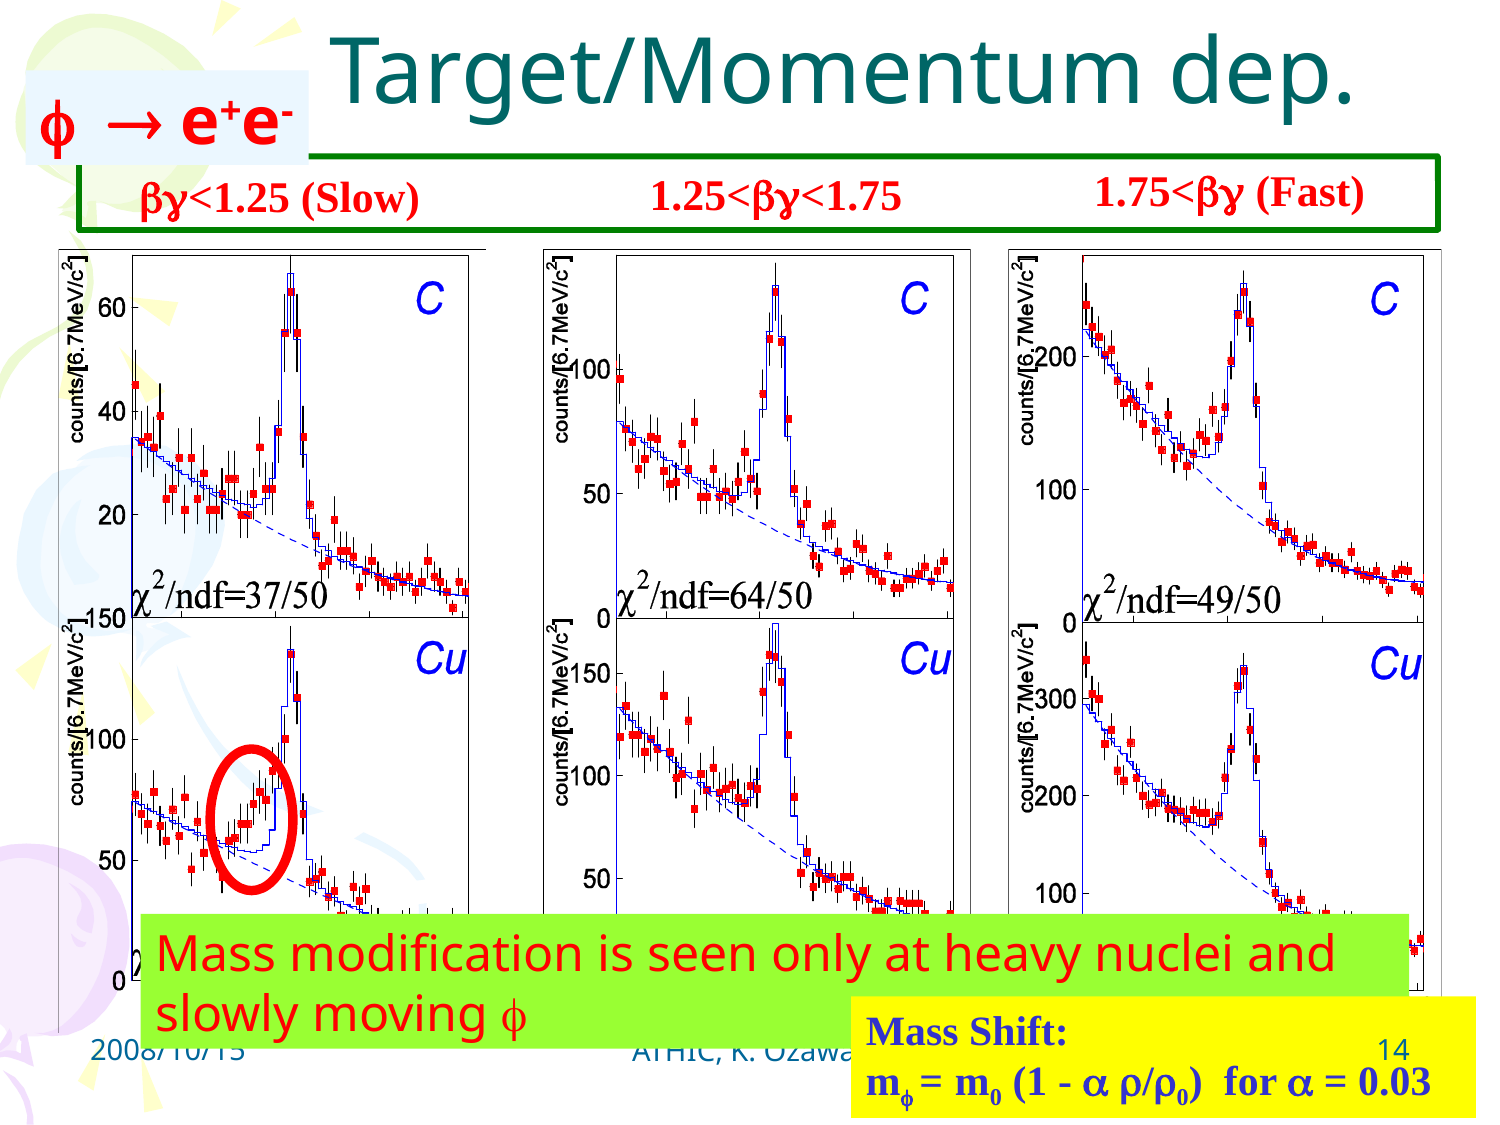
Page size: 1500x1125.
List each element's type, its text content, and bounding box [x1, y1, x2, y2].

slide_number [74, 1051, 419, 1100]
footer ATHIC, K. Ozawa [419, 1051, 851, 1101]
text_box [58, 152, 1442, 1044]
text_box Target/Momentum dep. [72, 16, 1425, 138]
text_box f  e+e- [25, 70, 309, 165]
slide_number 14 [1074, 1051, 1426, 1100]
text_box Mass Shift: mf = m0 (1 -  /0) for  = 0.03 [851, 996, 1476, 1118]
